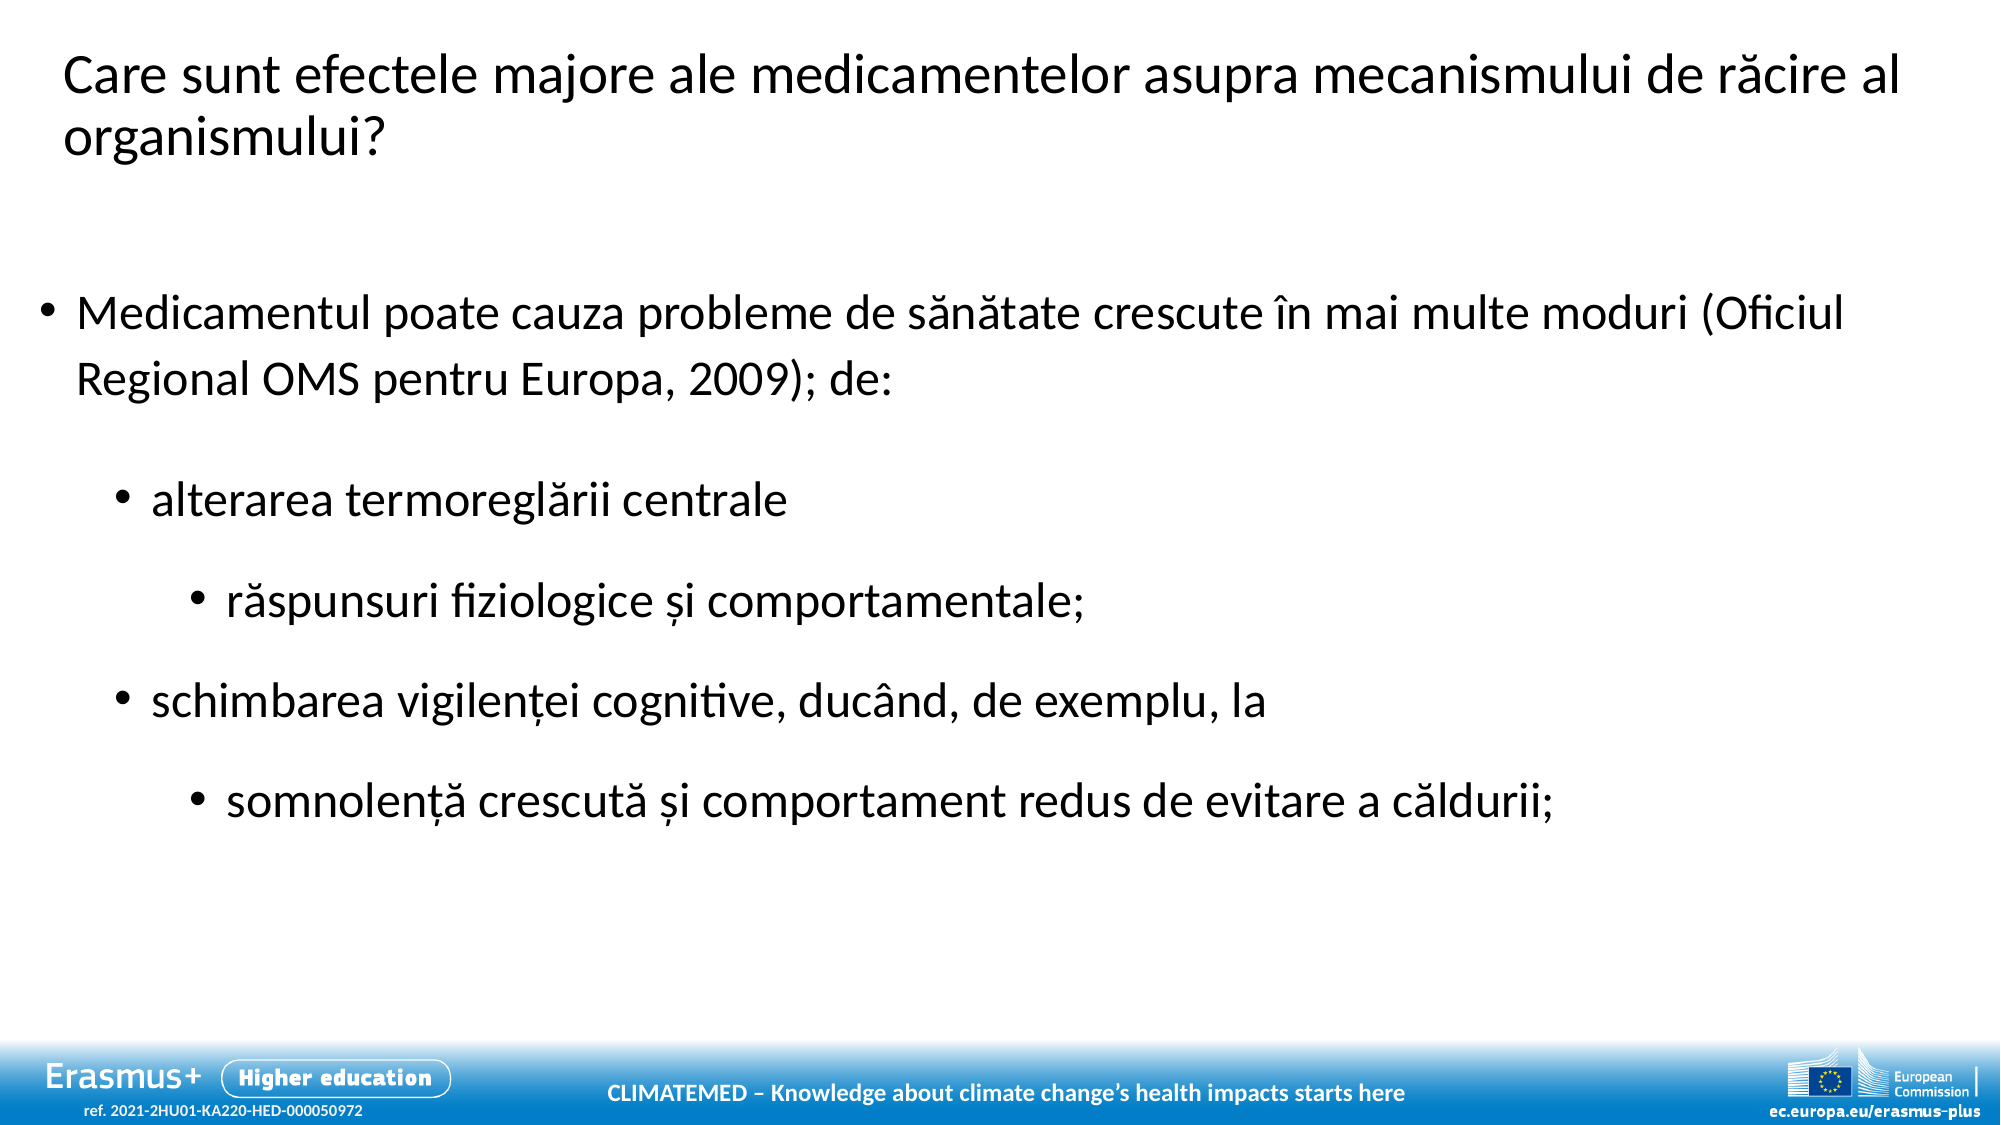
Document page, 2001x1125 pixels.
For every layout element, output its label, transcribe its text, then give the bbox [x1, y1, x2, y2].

title Care sunt efectele majore ale medicamentelor asupra mecanismului de răcire al organismului? [48, 36, 2000, 176]
picture [0, 899, 2000, 1125]
list Medicamentul poate cauza probleme de sănătate crescute în mai multe moduri (Oficiul Regional OMS pentru Europa, 2009); de: alterarea termoreglării centrale răspunsuri fiziologice și comportamentale; schimbarea vigilenței cognitive, ducând, de exemplu, la somnolență crescută și comportament redus de evitare a căldurii; [24, 266, 1976, 1066]
